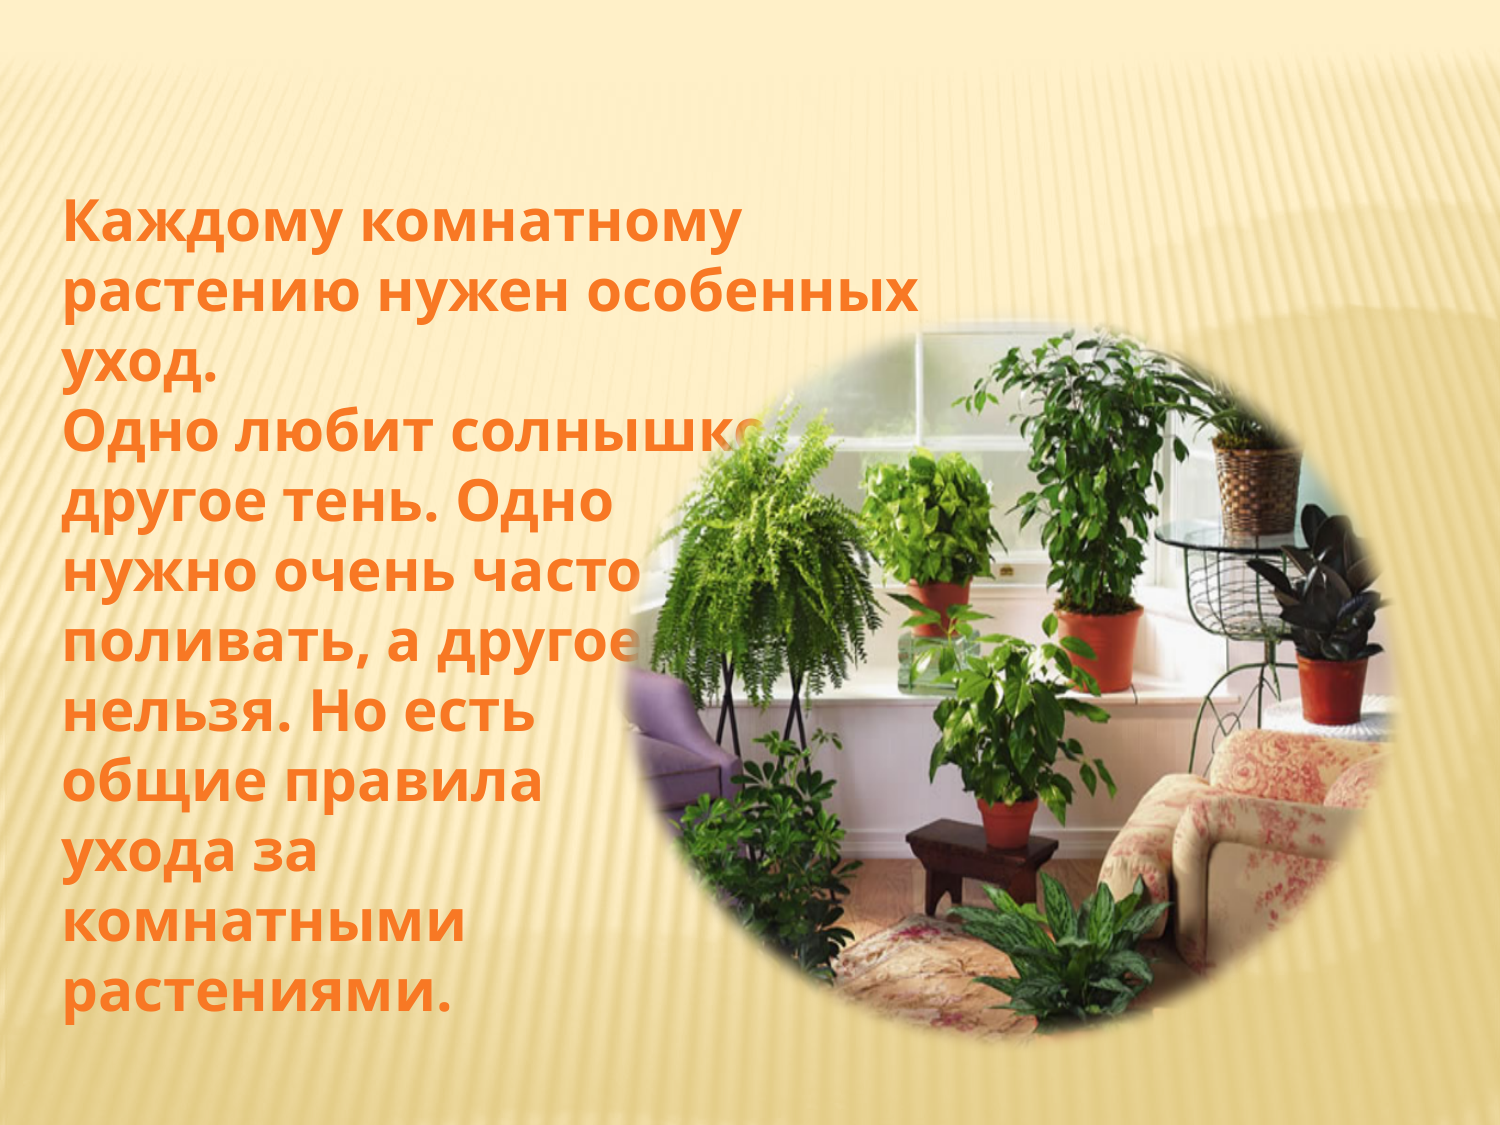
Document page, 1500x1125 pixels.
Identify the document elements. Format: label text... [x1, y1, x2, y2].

picture [609, 303, 1411, 1055]
text_box Каждому комнатному растению нужен особенных уход. Одно любит солнышко, другое тень. Одно нужно очень часто поливать, а другое нельзя. Но есть общие правила ухода за комнатными растениями. [46, 175, 1067, 1031]
